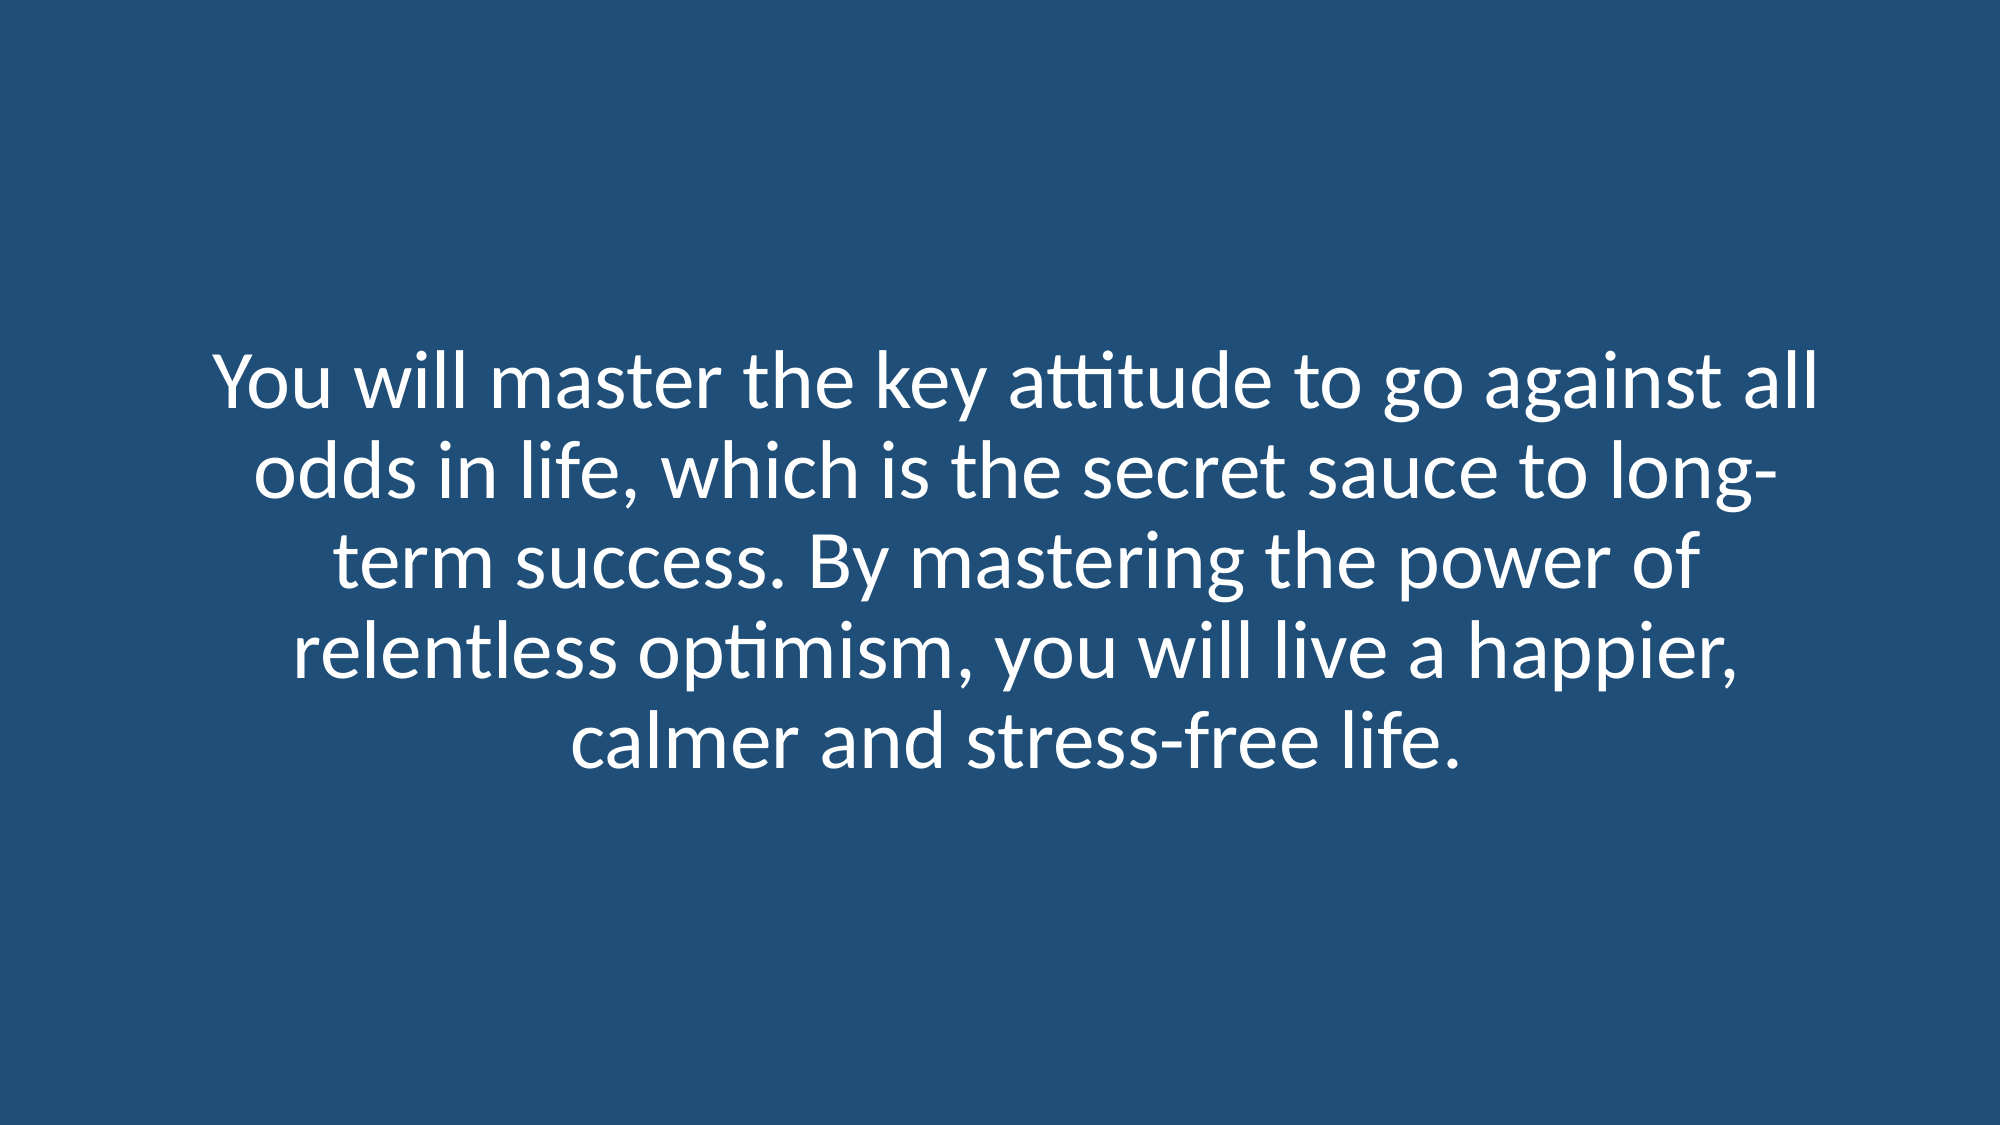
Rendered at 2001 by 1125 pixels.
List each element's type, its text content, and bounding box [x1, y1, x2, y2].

list You will master the key attitude to go against all odds in life, which is the secret sauce to long-term success. By mastering the power of relentless optimism, you will live a happier, calmer and stress-free life. [168, 329, 1867, 659]
